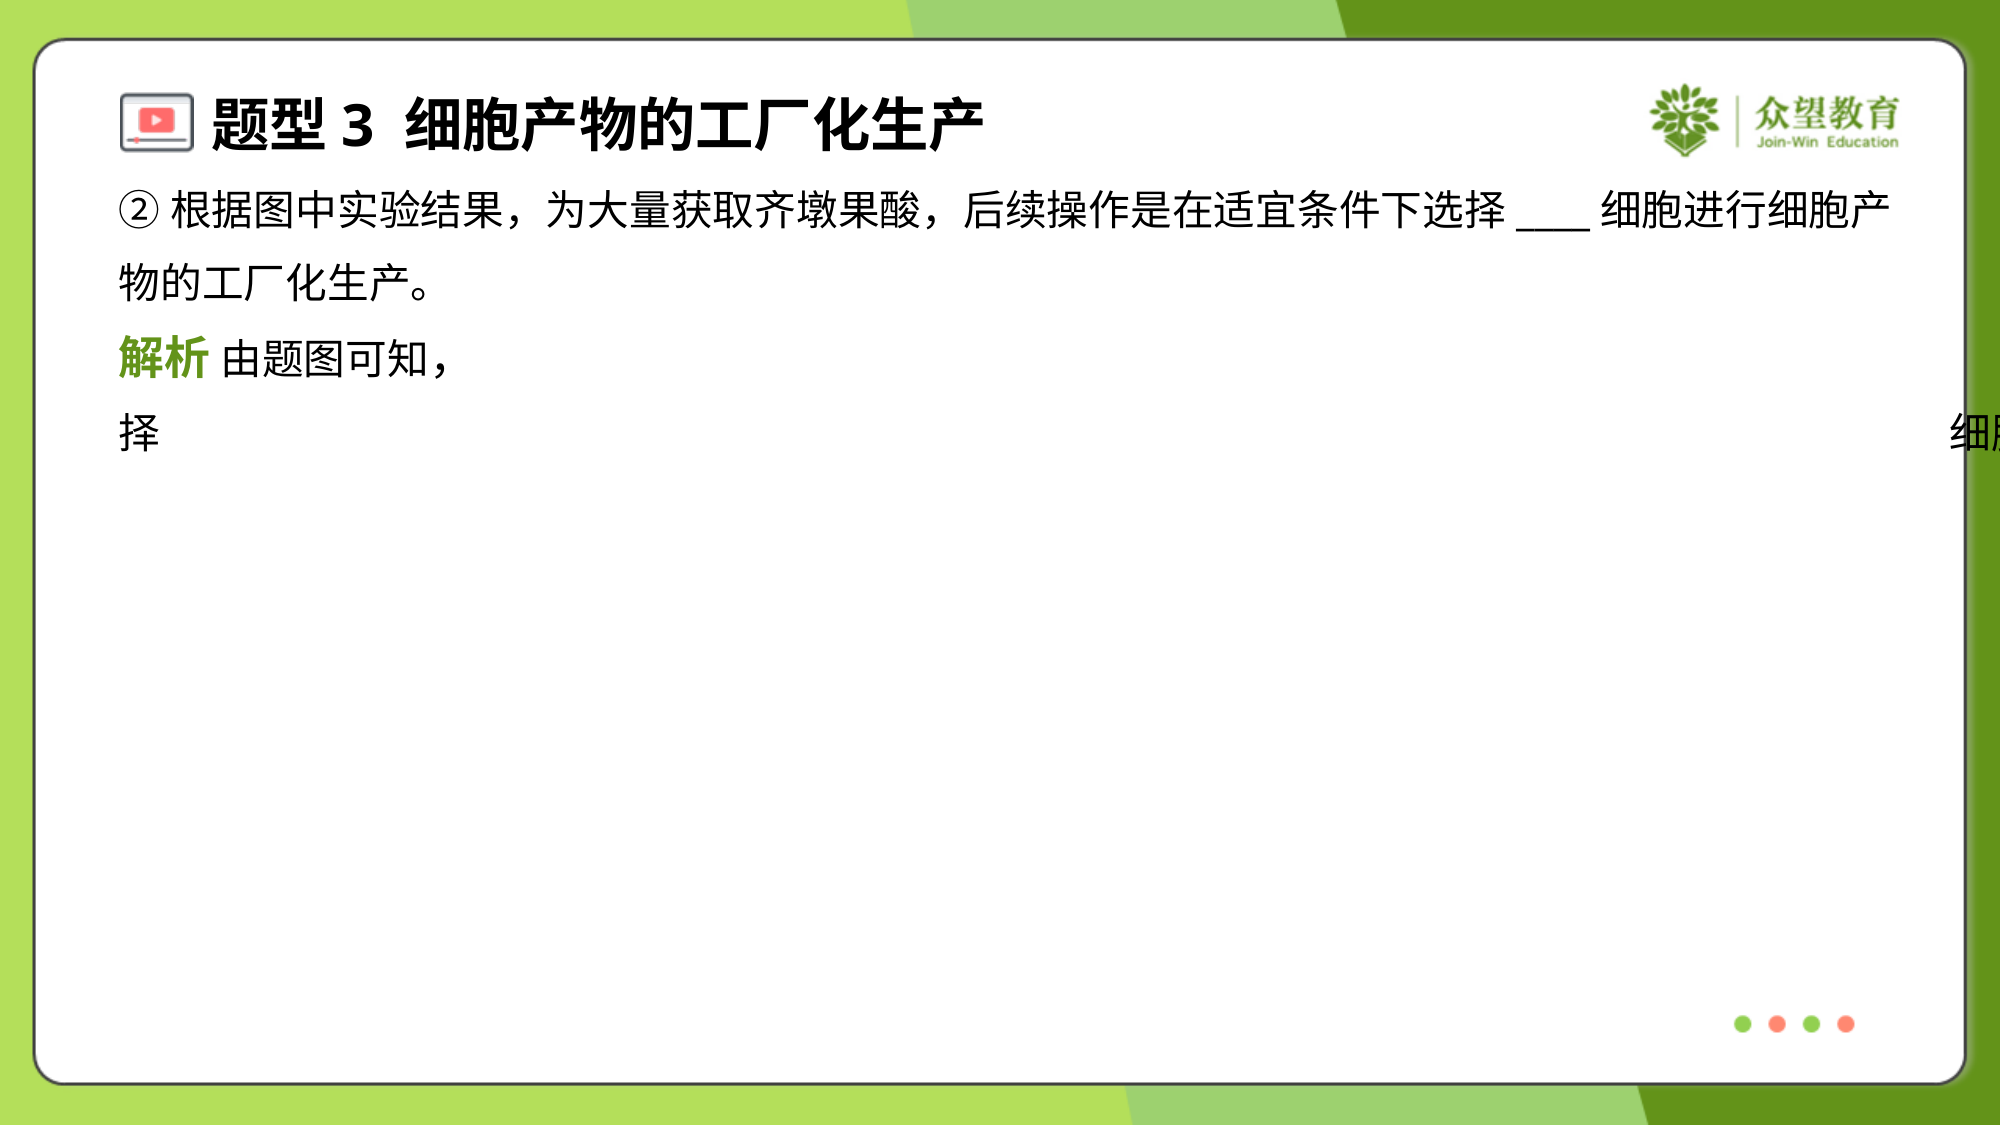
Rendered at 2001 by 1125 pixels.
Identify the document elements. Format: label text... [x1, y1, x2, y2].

picture [0, 0, 2000, 1125]
text_box ②根据图中实验结果，为大量获取齐墩果酸，后续操作是在适宜条件下选择____细胞进行细胞产 物的工厂化生产。 [118, 158, 1883, 300]
